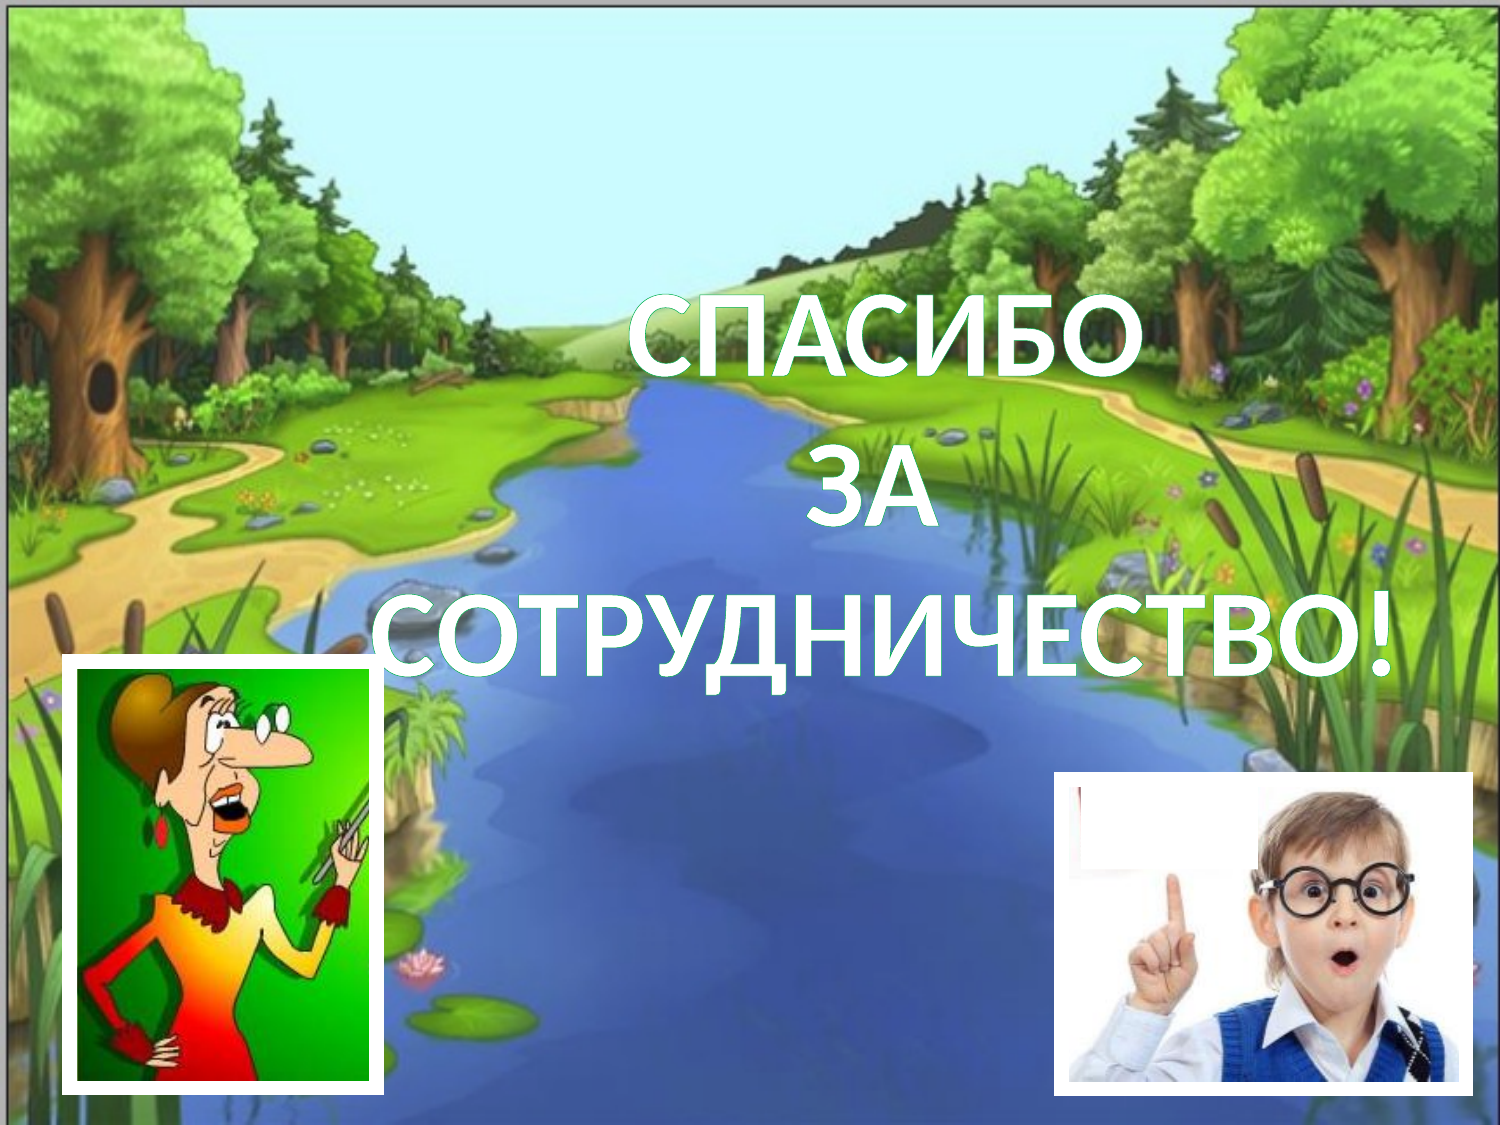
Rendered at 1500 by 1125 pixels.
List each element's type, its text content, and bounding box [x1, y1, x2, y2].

text_box СПАСИБО ЗА СОТРУДНИЧЕСТВО! [206, 243, 1500, 709]
picture [1068, 786, 1459, 1082]
picture [76, 668, 370, 1081]
